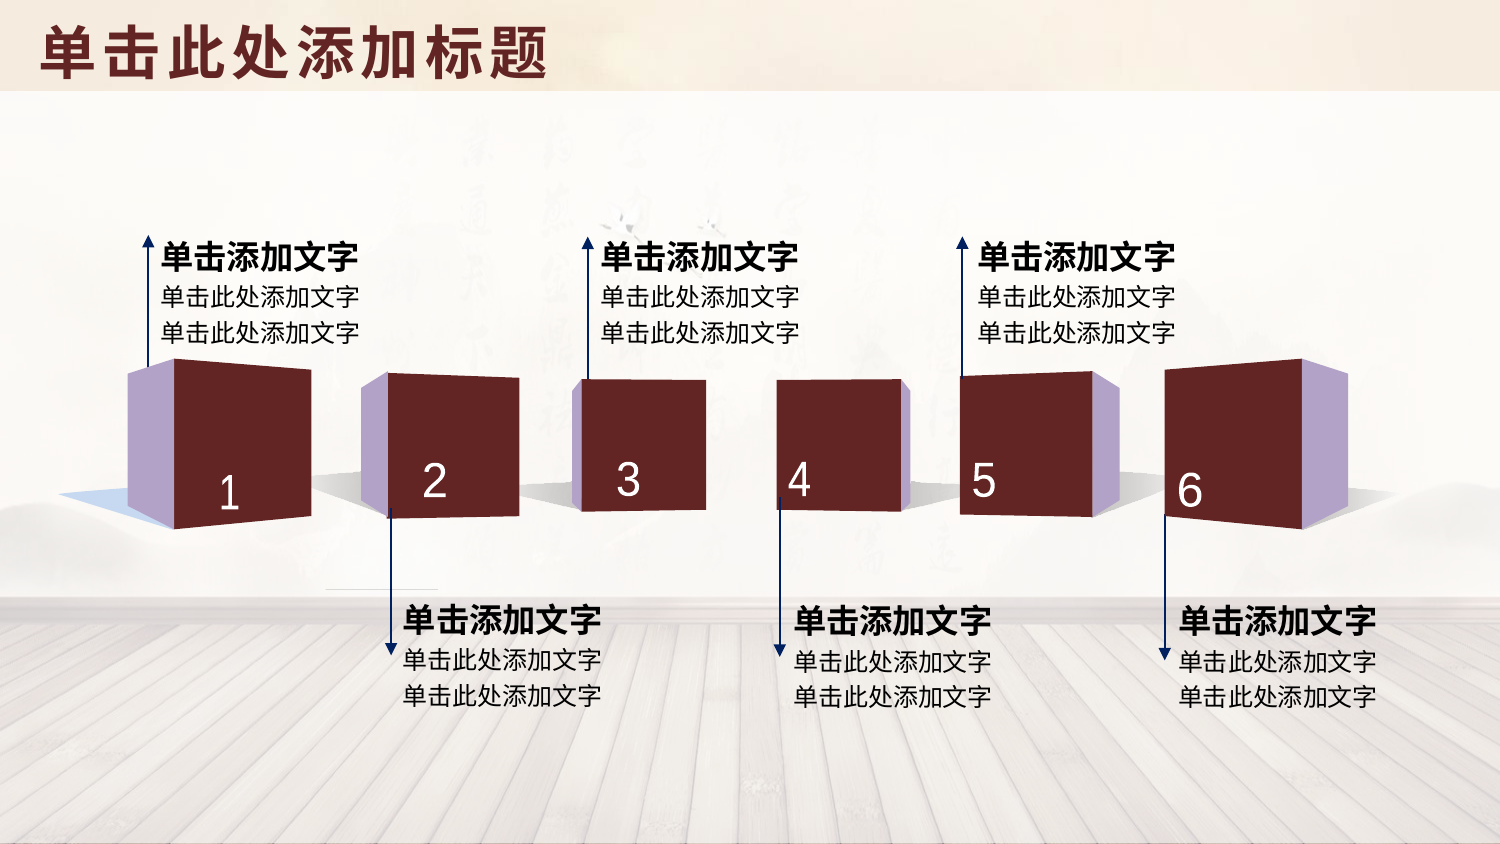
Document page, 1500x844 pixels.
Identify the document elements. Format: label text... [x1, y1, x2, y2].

text_box [581, 236, 594, 377]
text_box [142, 234, 155, 357]
text_box [956, 236, 969, 369]
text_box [316, 370, 520, 519]
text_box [52, 358, 312, 531]
text_box [1158, 537, 1171, 661]
text_box 单击添加文字 单击此处添加文字 单击此处添加文字 [962, 220, 1196, 356]
text_box [773, 519, 786, 657]
text_box 单击此处添加标题 [23, 8, 564, 94]
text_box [1164, 358, 1406, 530]
text_box 单击添加文字 单击此处添加文字 单击此处添加文字 [145, 220, 380, 356]
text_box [776, 378, 954, 512]
text_box [384, 590, 398, 656]
text_box 单击添加文字 单击此处添加文字 单击此处添加文字 [778, 584, 1012, 720]
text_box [524, 378, 707, 512]
picture [0, 0, 1500, 91]
text_box 单击添加文字 单击此处添加文字 单击此处添加文字 [1163, 584, 1397, 720]
text_box 单击添加文字 单击此处添加文字 单击此处添加文字 [388, 583, 622, 719]
text_box 单击添加文字 单击此处添加文字 单击此处添加文字 [585, 220, 820, 356]
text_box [959, 370, 1159, 518]
